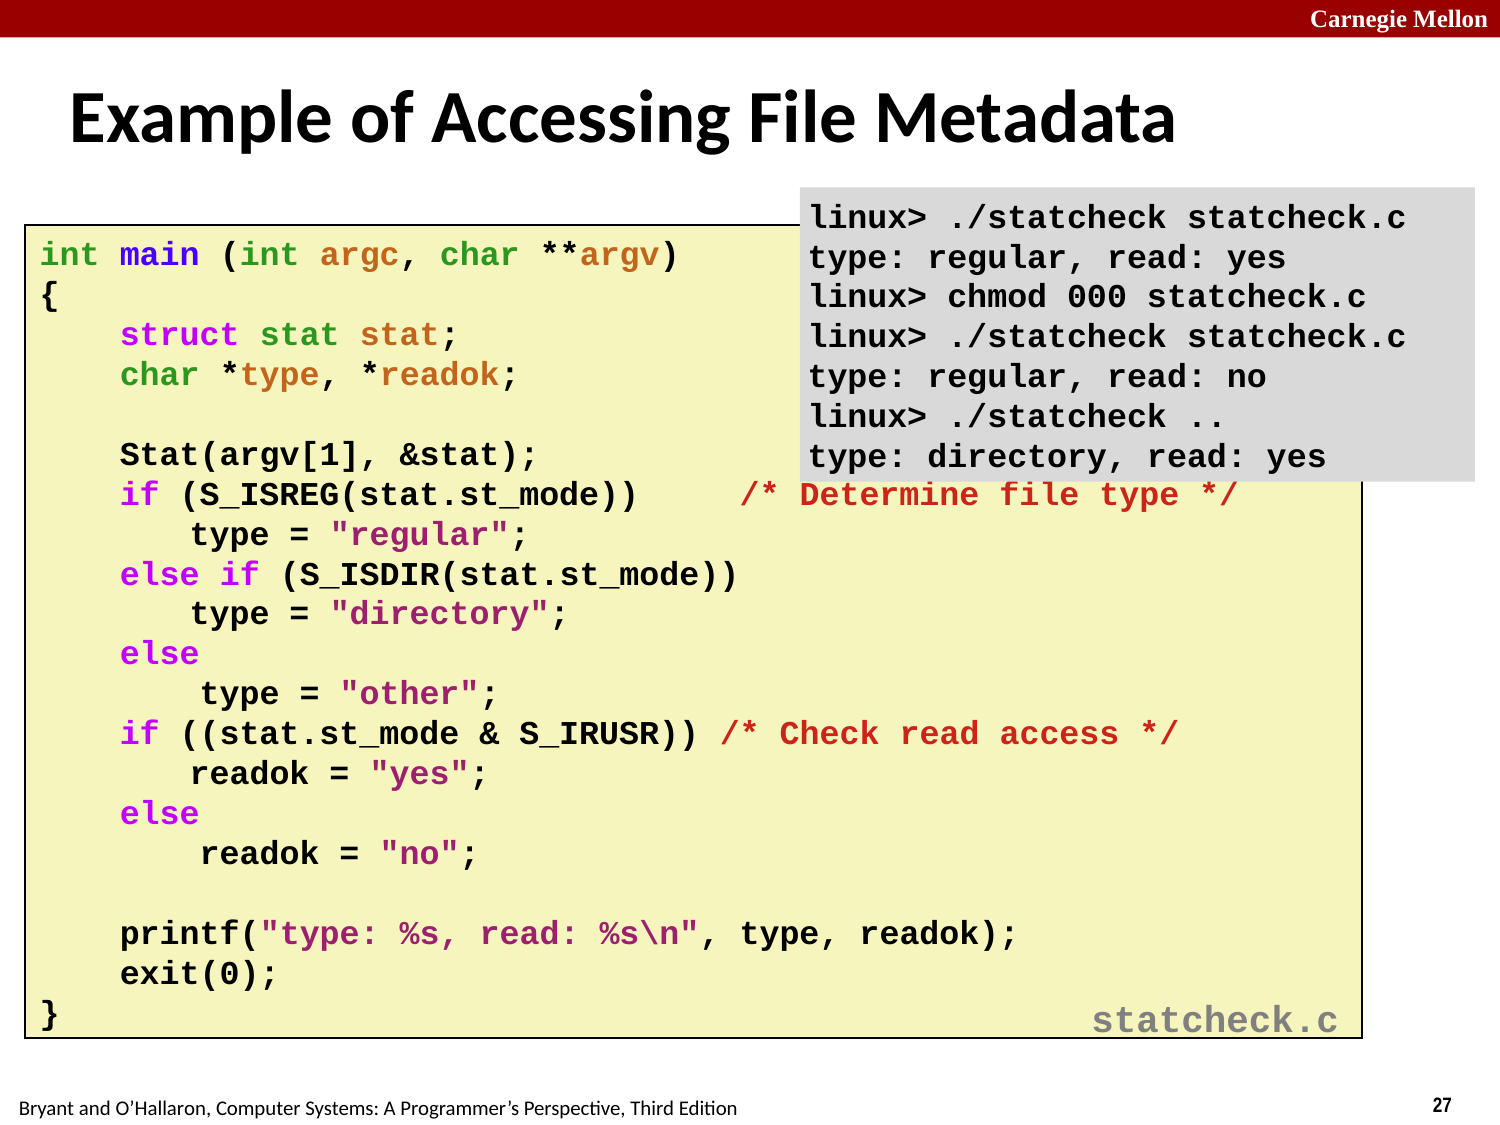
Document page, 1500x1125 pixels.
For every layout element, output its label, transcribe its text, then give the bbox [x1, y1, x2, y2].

text_box statcheck.c [1076, 987, 1354, 1048]
text_box int main (int argc, char **argv) { struct stat stat; char *type, *readok; Stat(argv[1], &stat); if (S_ISREG(stat.st_mode)) /* Determine file type */ type = "regular"; else if (S_ISDIR(stat.st_mode)) type = "directory"; else type = "other"; if ((stat.st_mode & S_IRUSR)) /* Check read access */ readok = "yes"; else readok = "no"; printf("type: %s, read: %s\n", type, readok); exit(0); } [24, 224, 1363, 1039]
title Example of Accessing File Metadata [54, 49, 1301, 176]
text_box linux> ./statcheck statcheck.c type: regular, read: yes linux> chmod 000 statcheck.c linux> ./statcheck statcheck.c type: regular, read: no linux> ./statcheck .. type: directory, read: yes [799, 187, 1475, 482]
